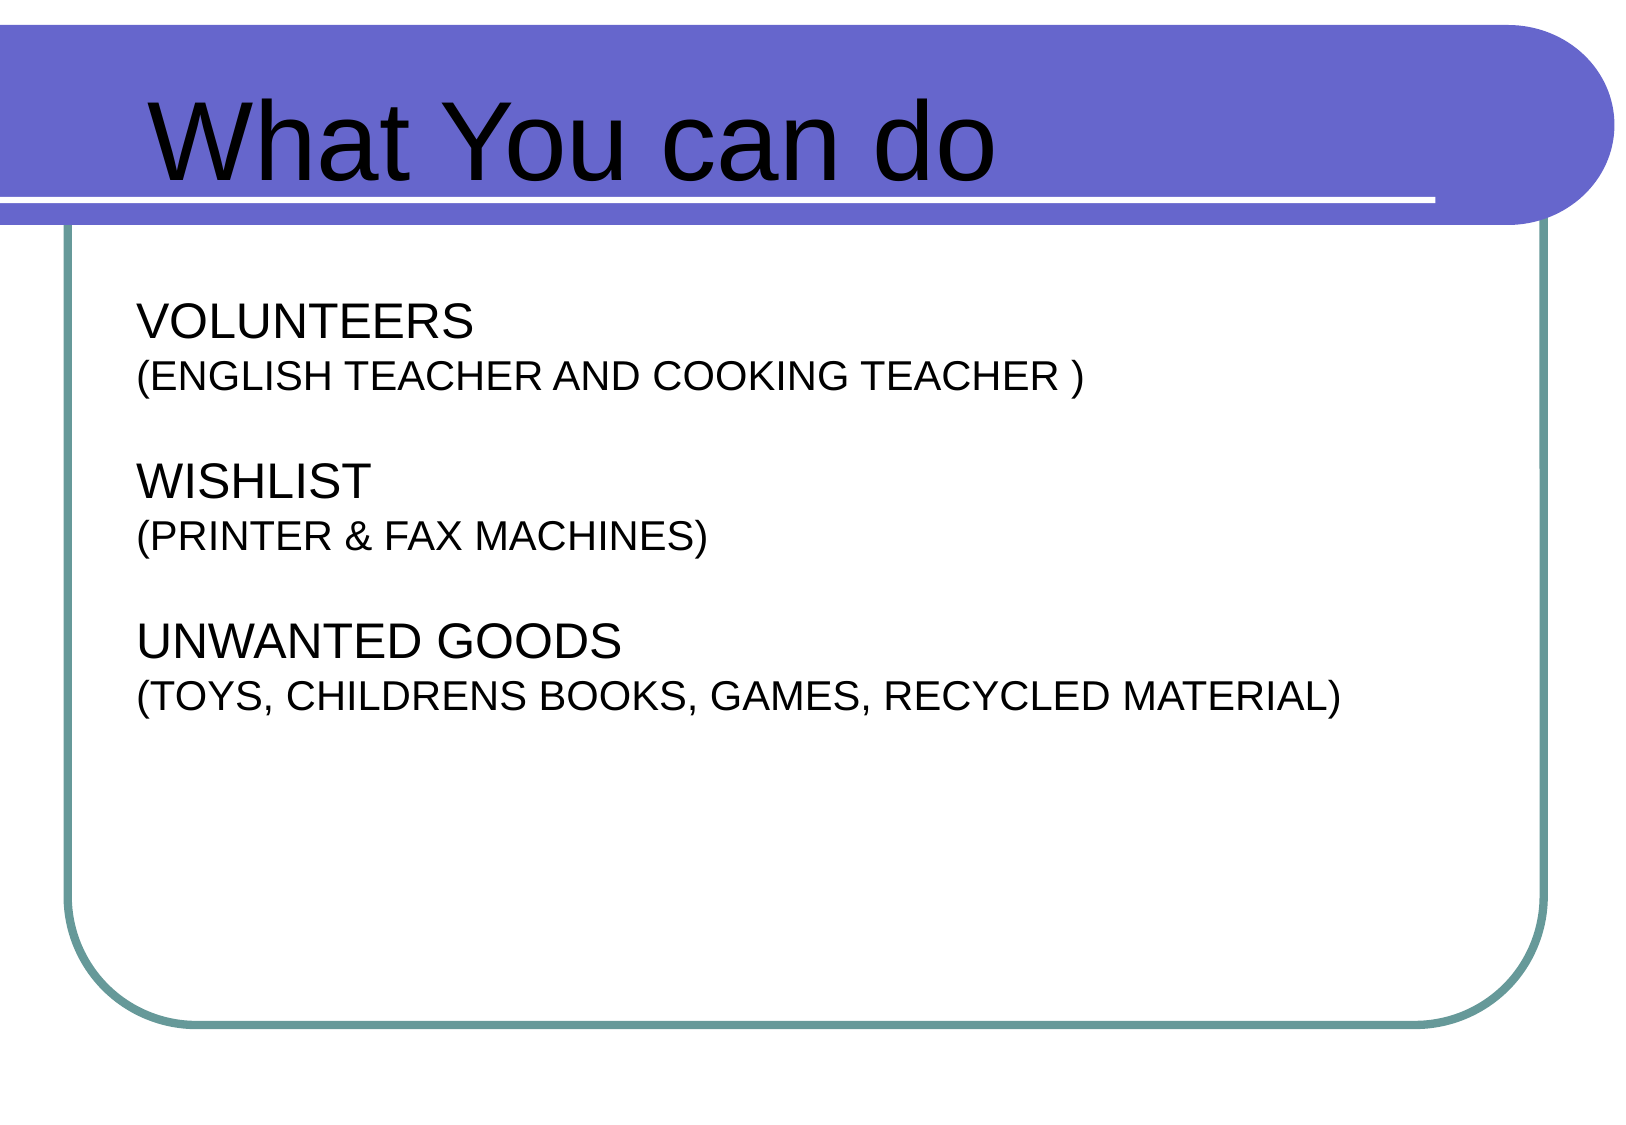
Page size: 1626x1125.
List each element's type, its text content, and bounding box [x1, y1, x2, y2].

list What You can do [132, 0, 1515, 212]
title Volunteers (english teacher and cooking teacher ) wishlist (printer & fax machines) UNWANTED GOODS (TOYS, CHILDRENS BOOKS, GAMES, RECYCLED MATERIAL) [120, 280, 1503, 891]
